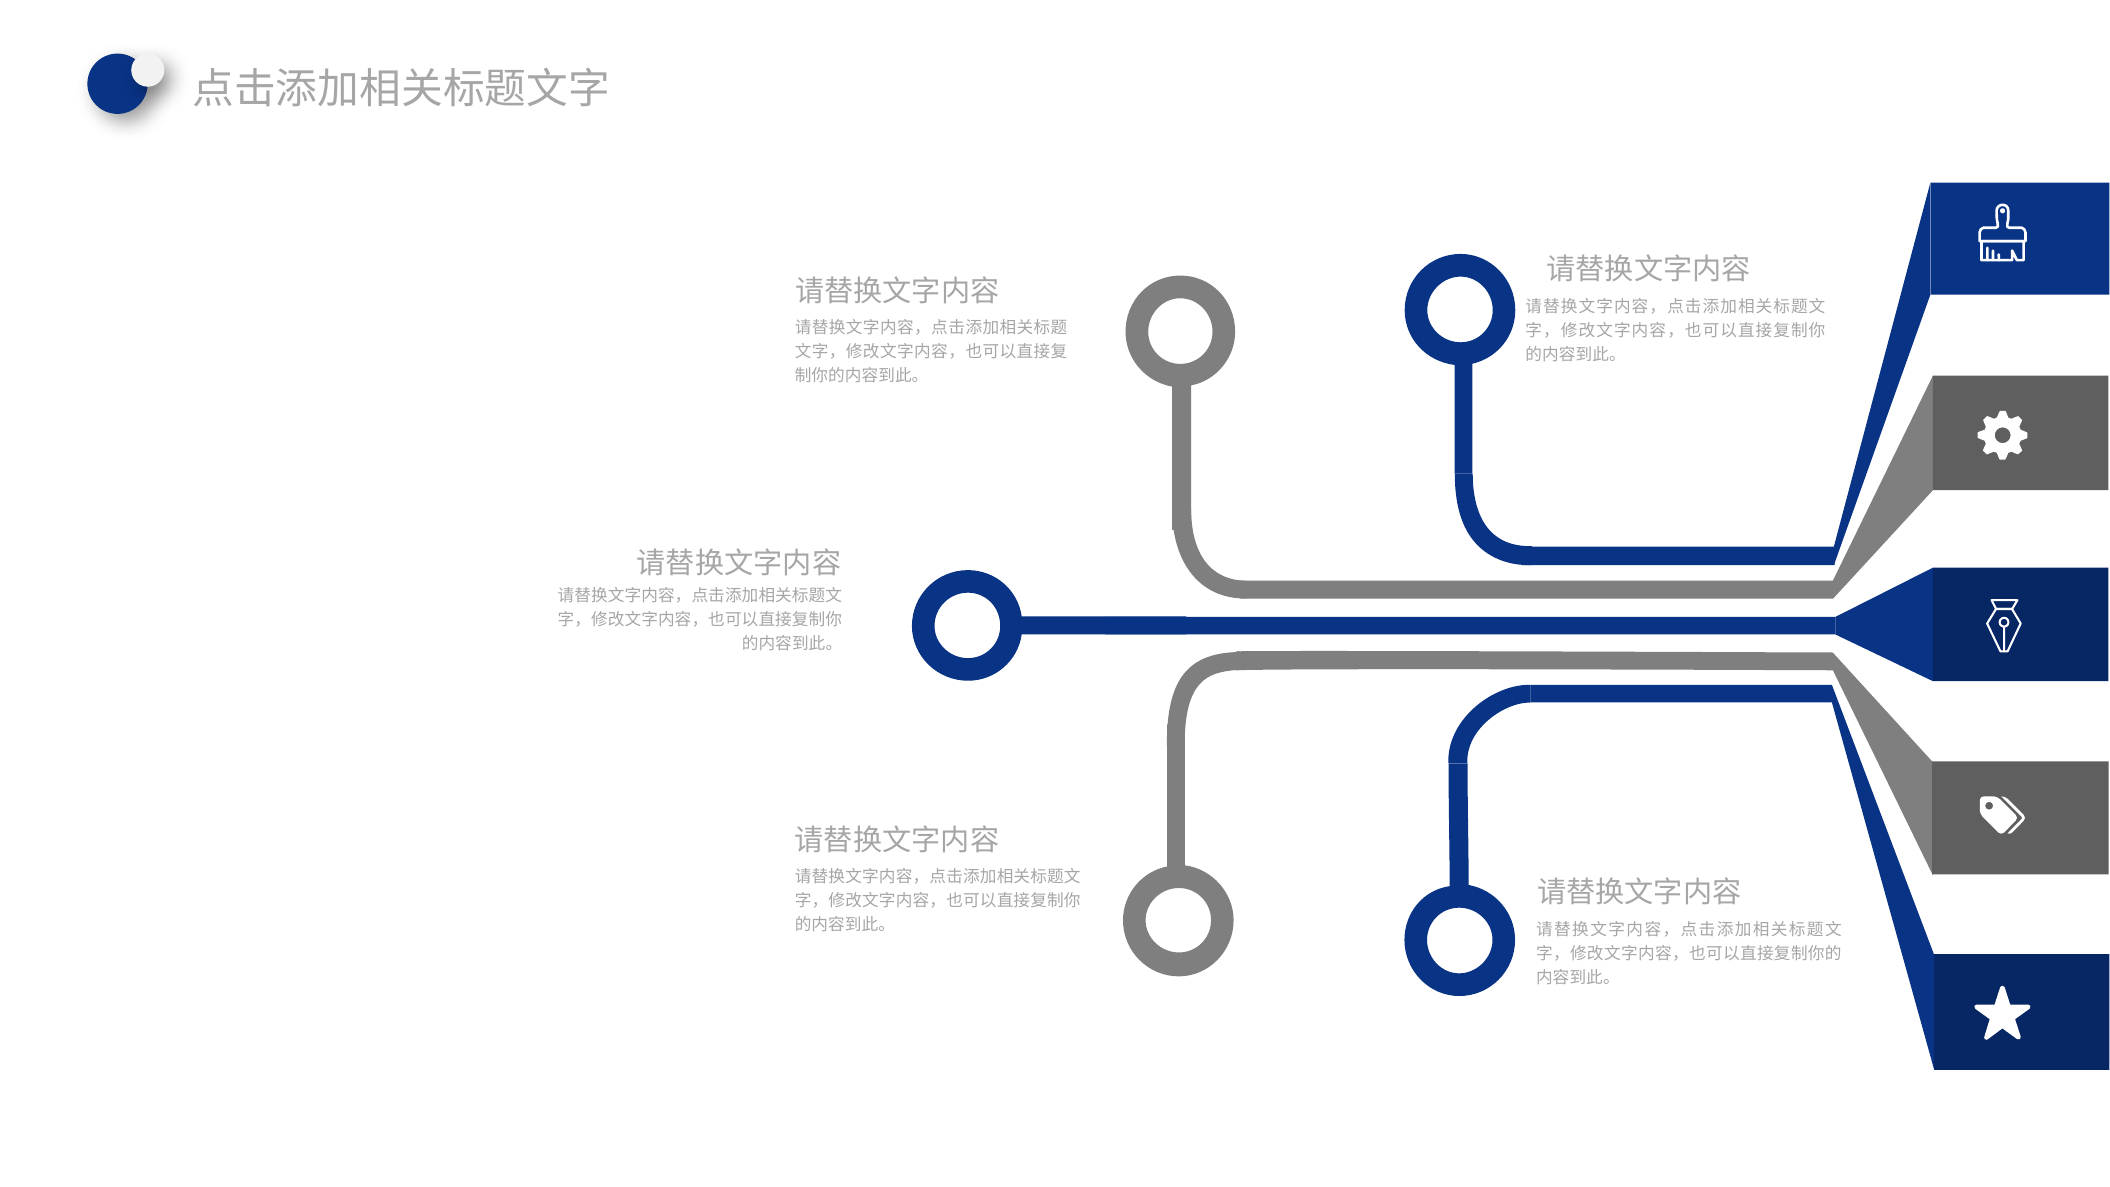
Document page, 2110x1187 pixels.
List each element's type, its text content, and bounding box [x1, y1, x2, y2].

text_box [130, 52, 166, 88]
text_box [86, 52, 142, 115]
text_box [535, 236, 1858, 996]
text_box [911, 182, 2110, 1070]
text_box 点击添加相关标题文字 [176, 53, 680, 114]
